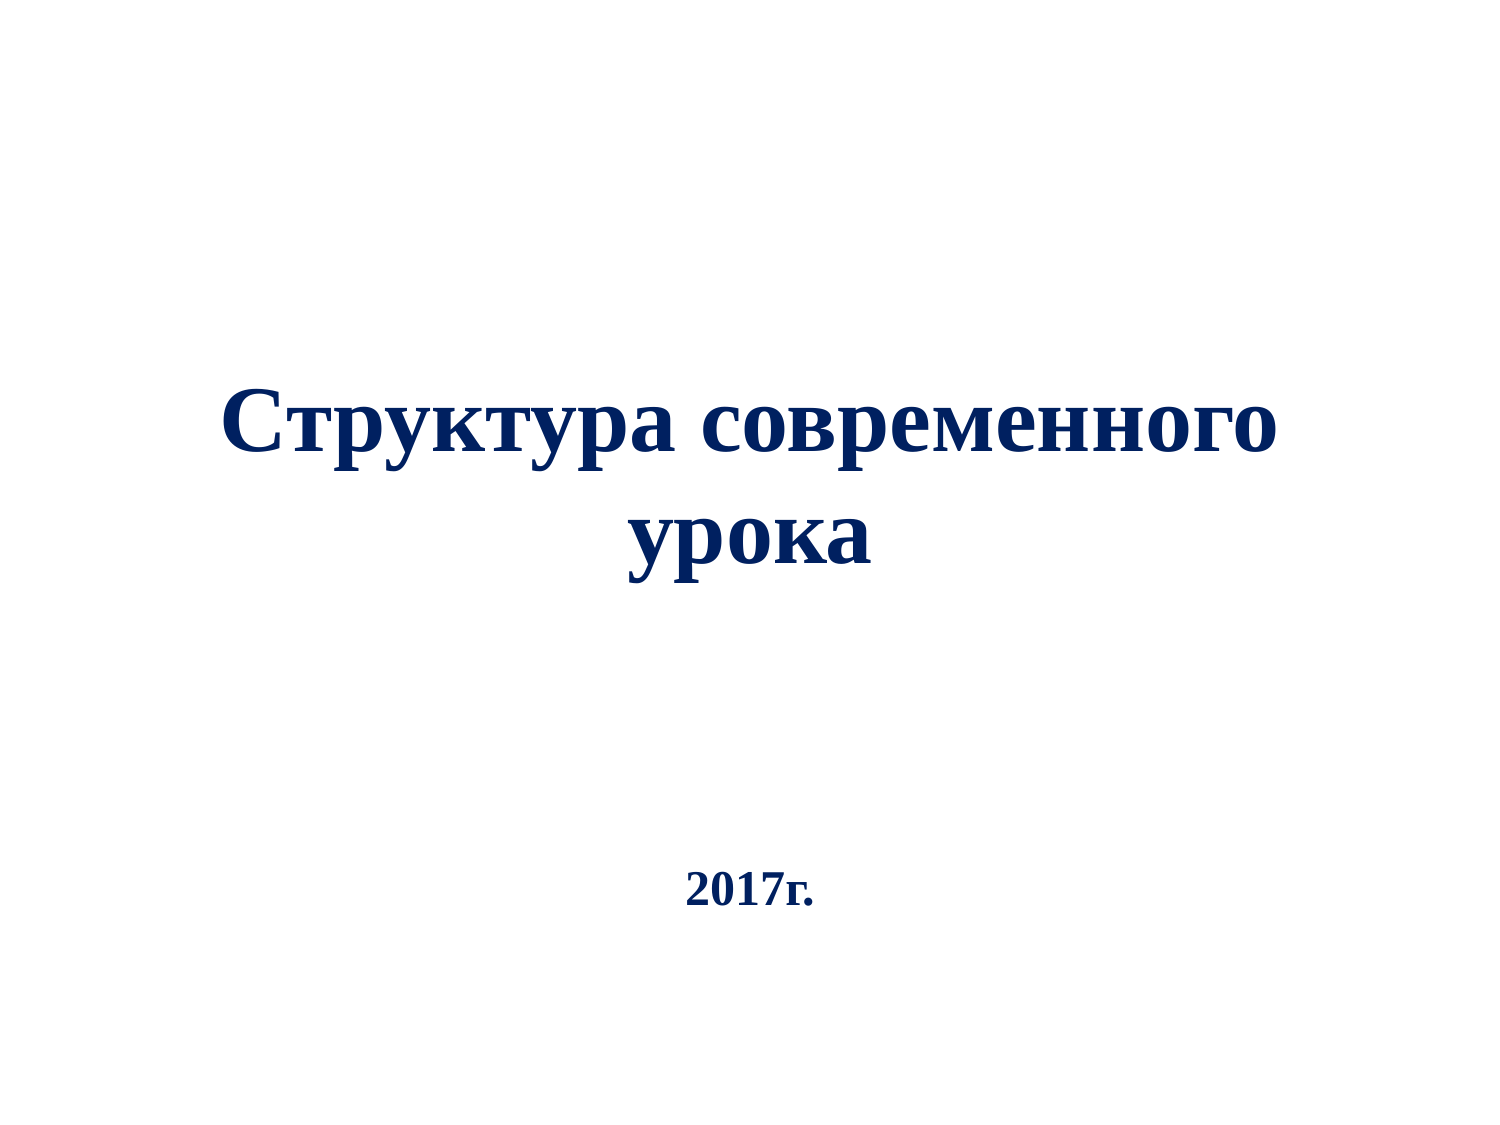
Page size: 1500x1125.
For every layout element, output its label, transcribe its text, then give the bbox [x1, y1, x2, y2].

subtitle 2017г. [225, 637, 1275, 925]
title Структура современного урока [112, 349, 1388, 591]
